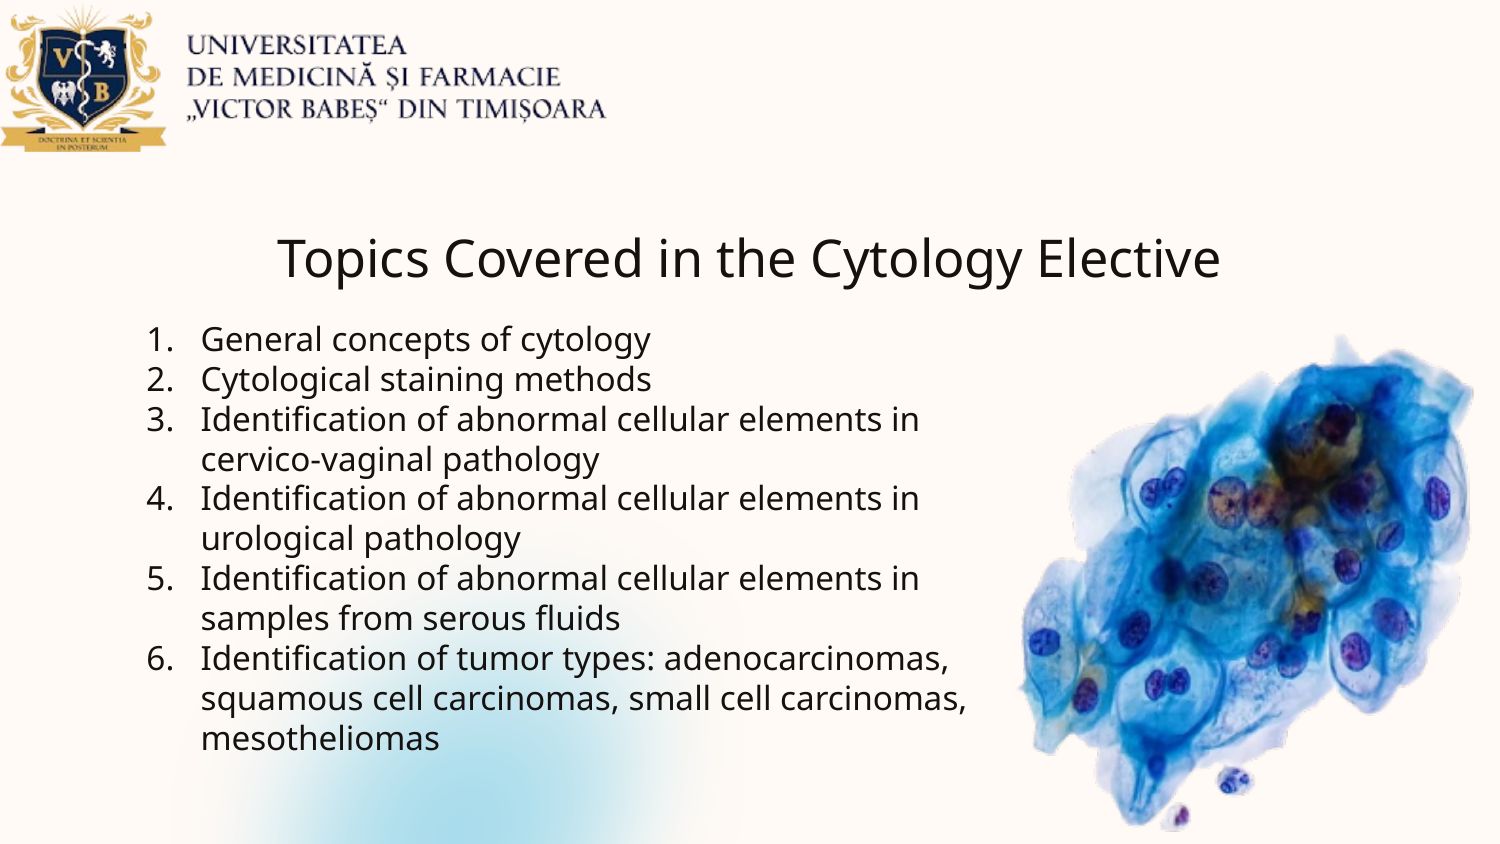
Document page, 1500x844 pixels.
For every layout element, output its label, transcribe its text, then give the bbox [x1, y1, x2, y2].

picture [0, 286, 986, 844]
list General concepts of cytology Cytological staining methods Identification of abnormal cellular elements in cervico-vaginal pathology Identification of abnormal cellular elements in urological pathology Identification of abnormal cellular elements in samples from serous fluids Identification of tumor types: adenocarcinomas, squamous cell carcinomas, small cell carcinomas, mesotheliomas [110, 302, 993, 752]
picture [992, 327, 1500, 844]
title Topics Covered in the Cytology Elective [192, 151, 1308, 303]
picture [0, 0, 607, 152]
